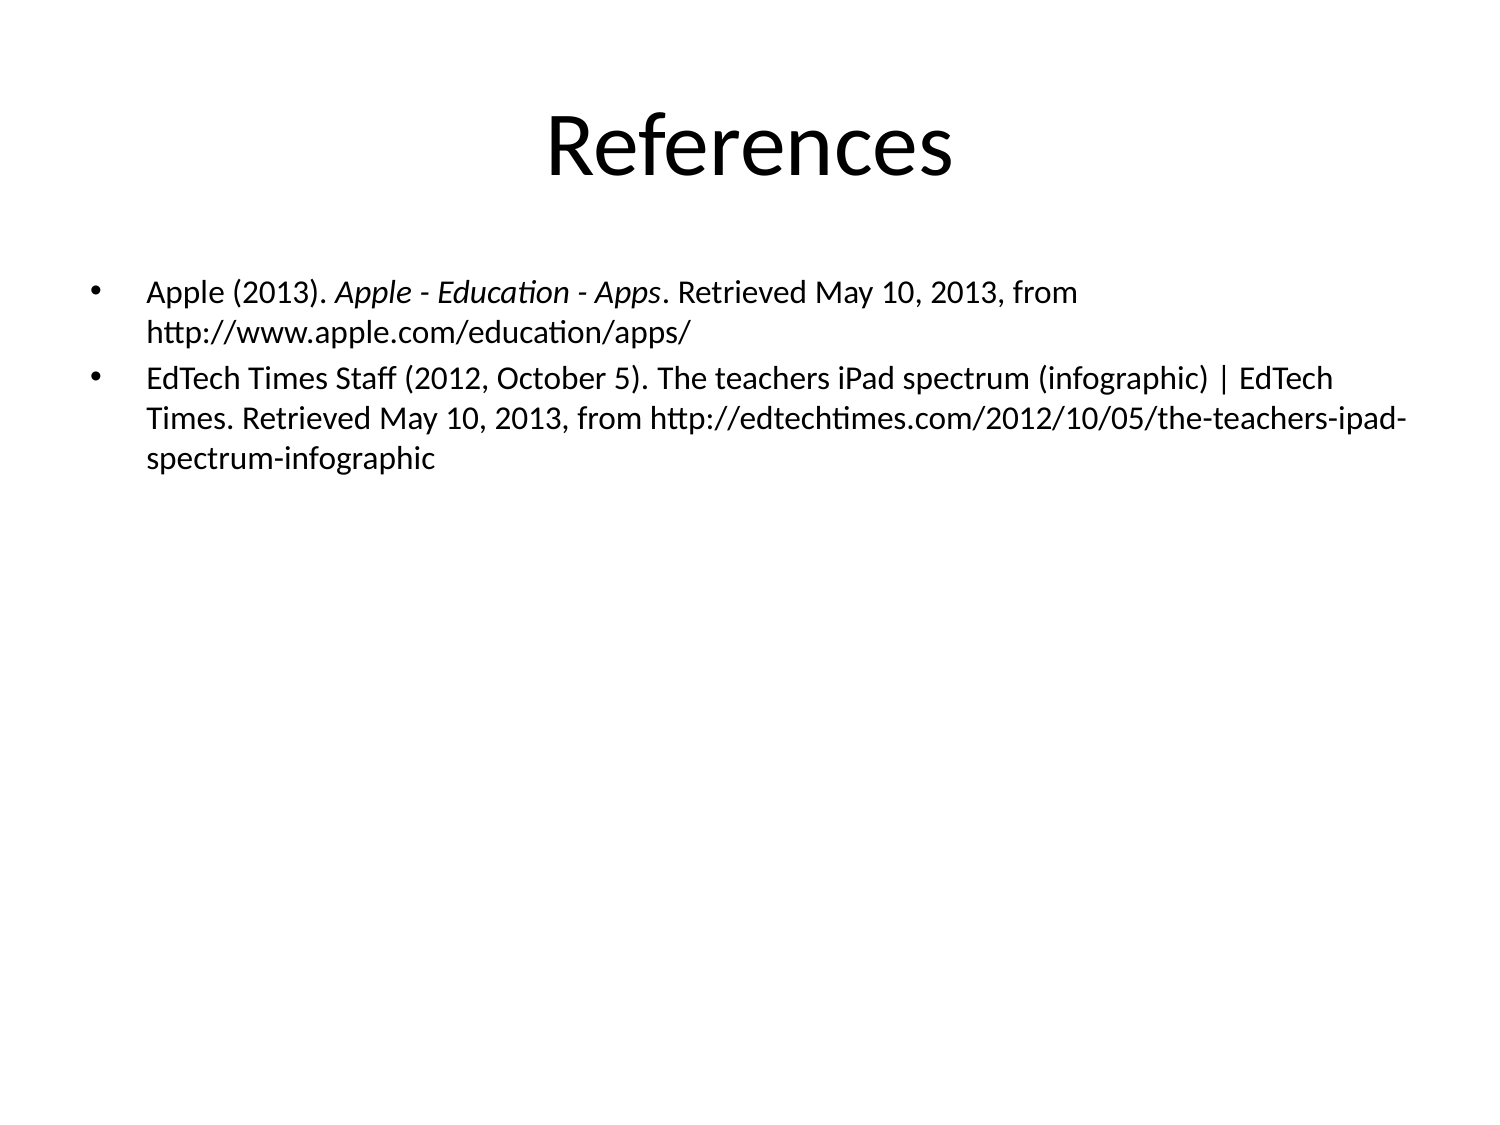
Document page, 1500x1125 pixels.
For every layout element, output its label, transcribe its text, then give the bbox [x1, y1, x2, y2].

title References [75, 45, 1425, 233]
list Apple (2013). Apple - Education - Apps. Retrieved May 10, 2013, from http://www.apple.com/education/apps/ EdTech Times Staff (2012, October 5). The teachers iPad spectrum (infographic) | EdTech Times. Retrieved May 10, 2013, from http://edtechtimes.com/2012/10/05/the-teachers-ipad-spectrum-infographic [75, 262, 1425, 1005]
